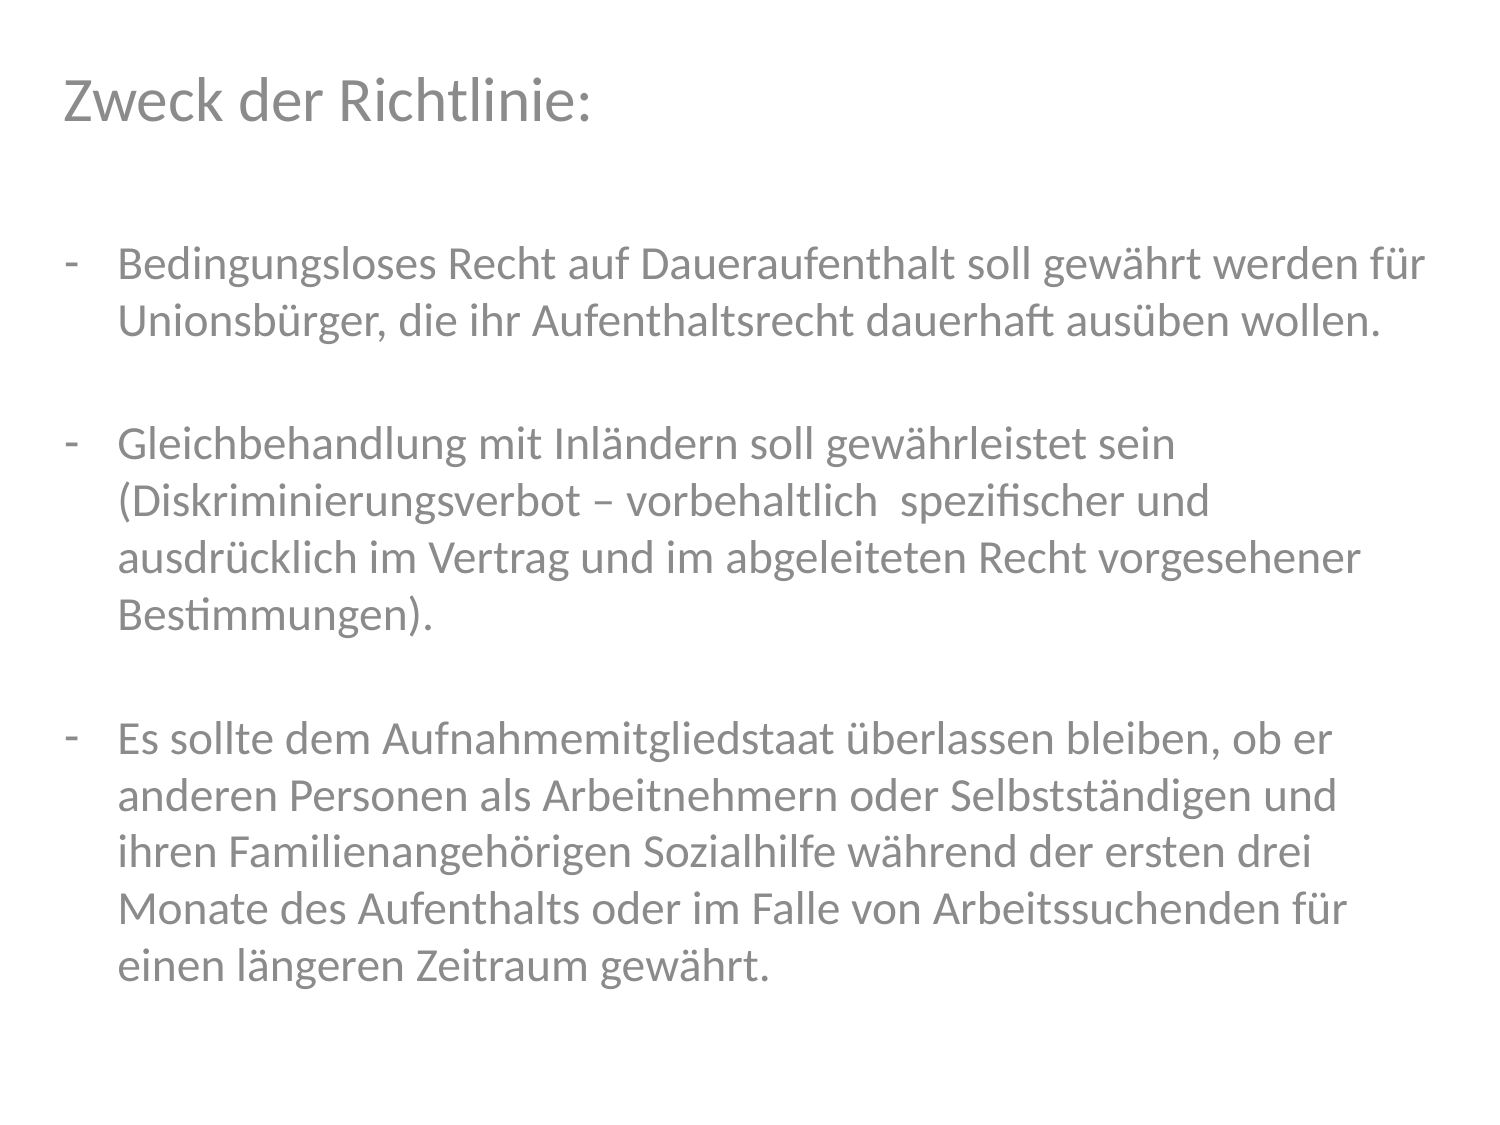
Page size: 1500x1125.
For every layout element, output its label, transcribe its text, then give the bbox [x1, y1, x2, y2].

subtitle Zweck der Richtlinie: Bedingungsloses Recht auf Daueraufenthalt soll gewährt werden für Unionsbürger, die ihr Aufenthaltsrecht dauerhaft ausüben wollen. Gleichbehandlung mit Inländern soll gewährleistet sein (Diskriminierungsverbot – vorbehaltlich spezifischer und ausdrücklich im Vertrag und im abgeleiteten Recht vorgesehener Bestimmungen). Es sollte dem Aufnahmemitgliedstaat überlassen bleiben, ob er anderen Personen als Arbeitnehmern oder Selbstständigen und ihren Familienangehörigen Sozialhilfe während der ersten drei Monate des Aufenthalts oder im Falle von Arbeitssuchenden für einen längeren Zeitraum gewährt. [48, 50, 1446, 1063]
